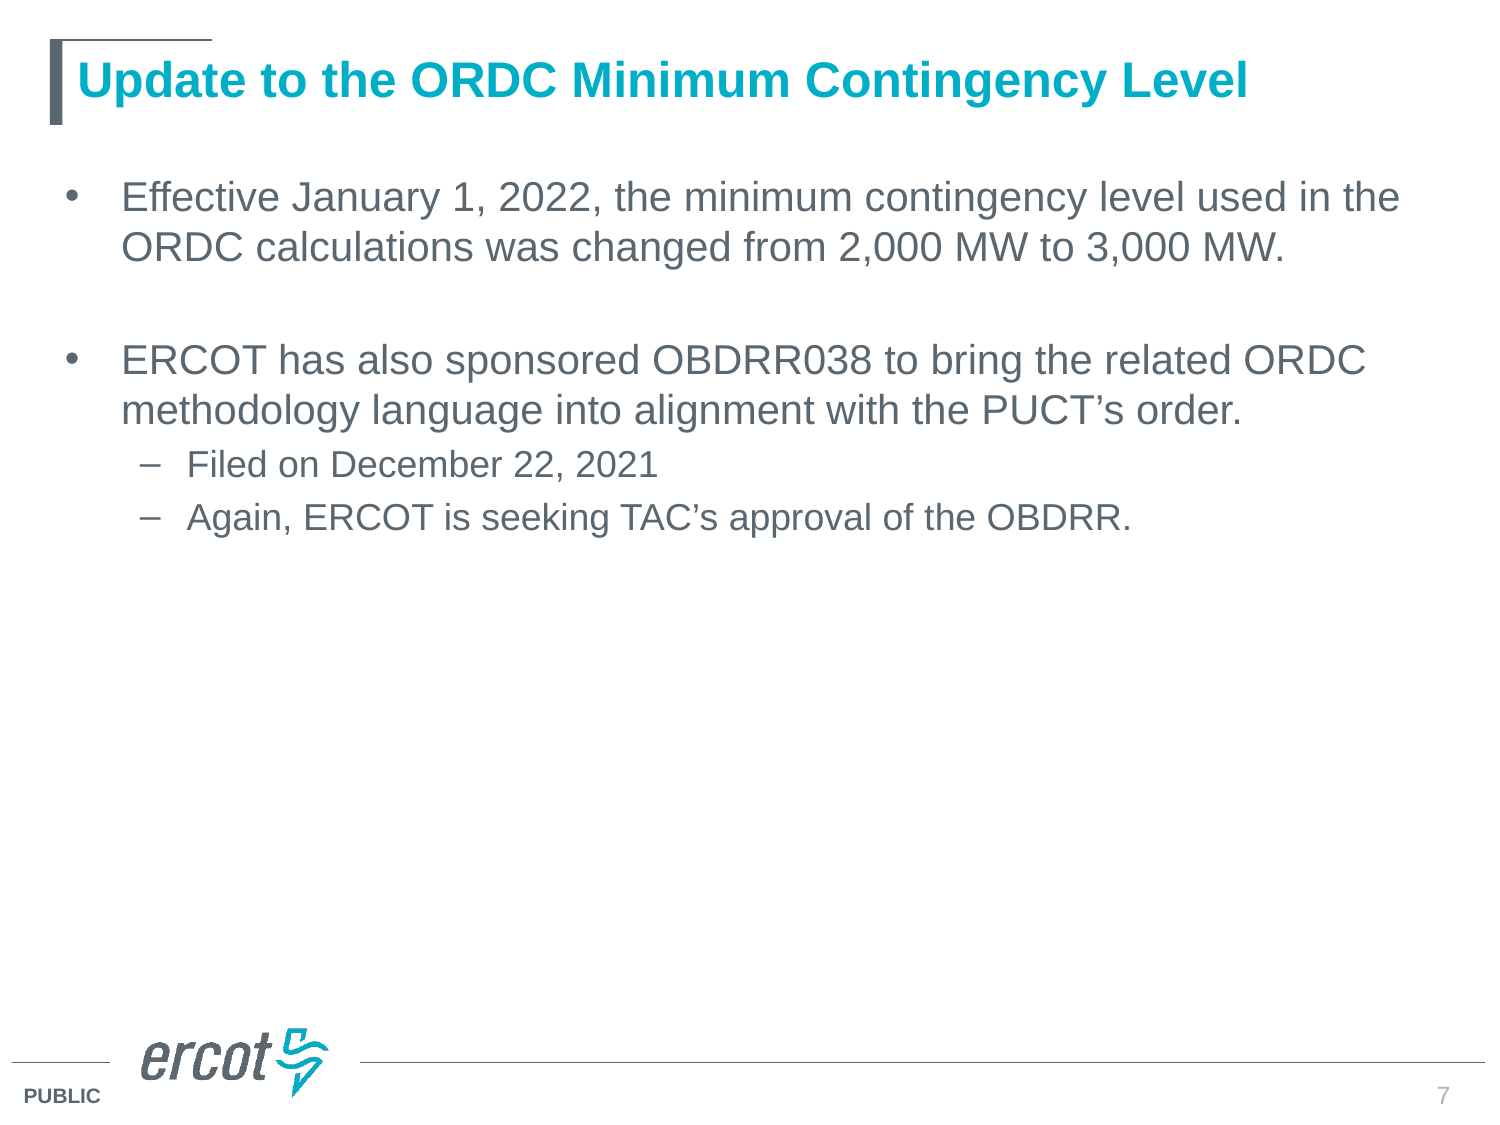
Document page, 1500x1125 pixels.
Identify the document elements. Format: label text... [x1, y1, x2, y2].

list Effective January 1, 2022, the minimum contingency level used in the ORDC calculations was changed from 2,000 MW to 3,000 MW. ERCOT has also sponsored OBDRR038 to bring the related ORDC methodology language into alignment with the PUCT’s order. Filed on December 22, 2021 Again, ERCOT is seeking TAC’s approval of the OBDRR. [50, 162, 1450, 992]
title Update to the ORDC Minimum Contingency Level [62, 39, 1450, 125]
picture [137, 1024, 332, 1100]
slide_number 7 [1400, 1076, 1488, 1113]
